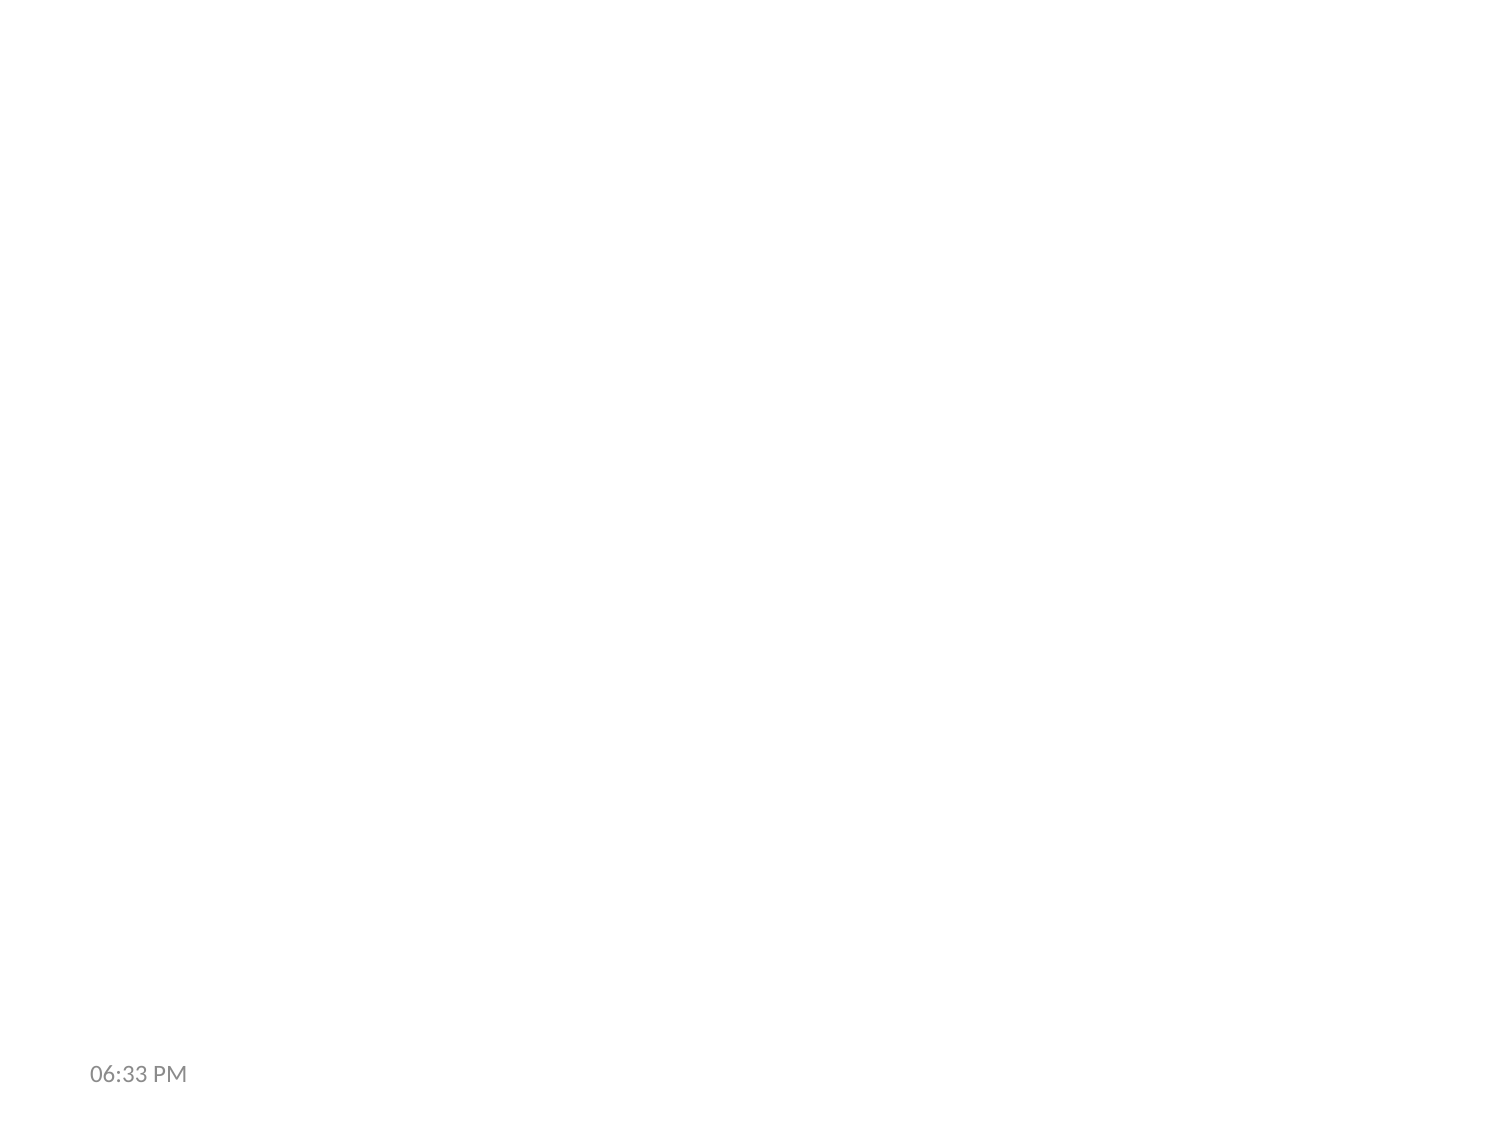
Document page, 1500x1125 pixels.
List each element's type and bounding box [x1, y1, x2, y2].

slide_number [75, 1042, 425, 1103]
